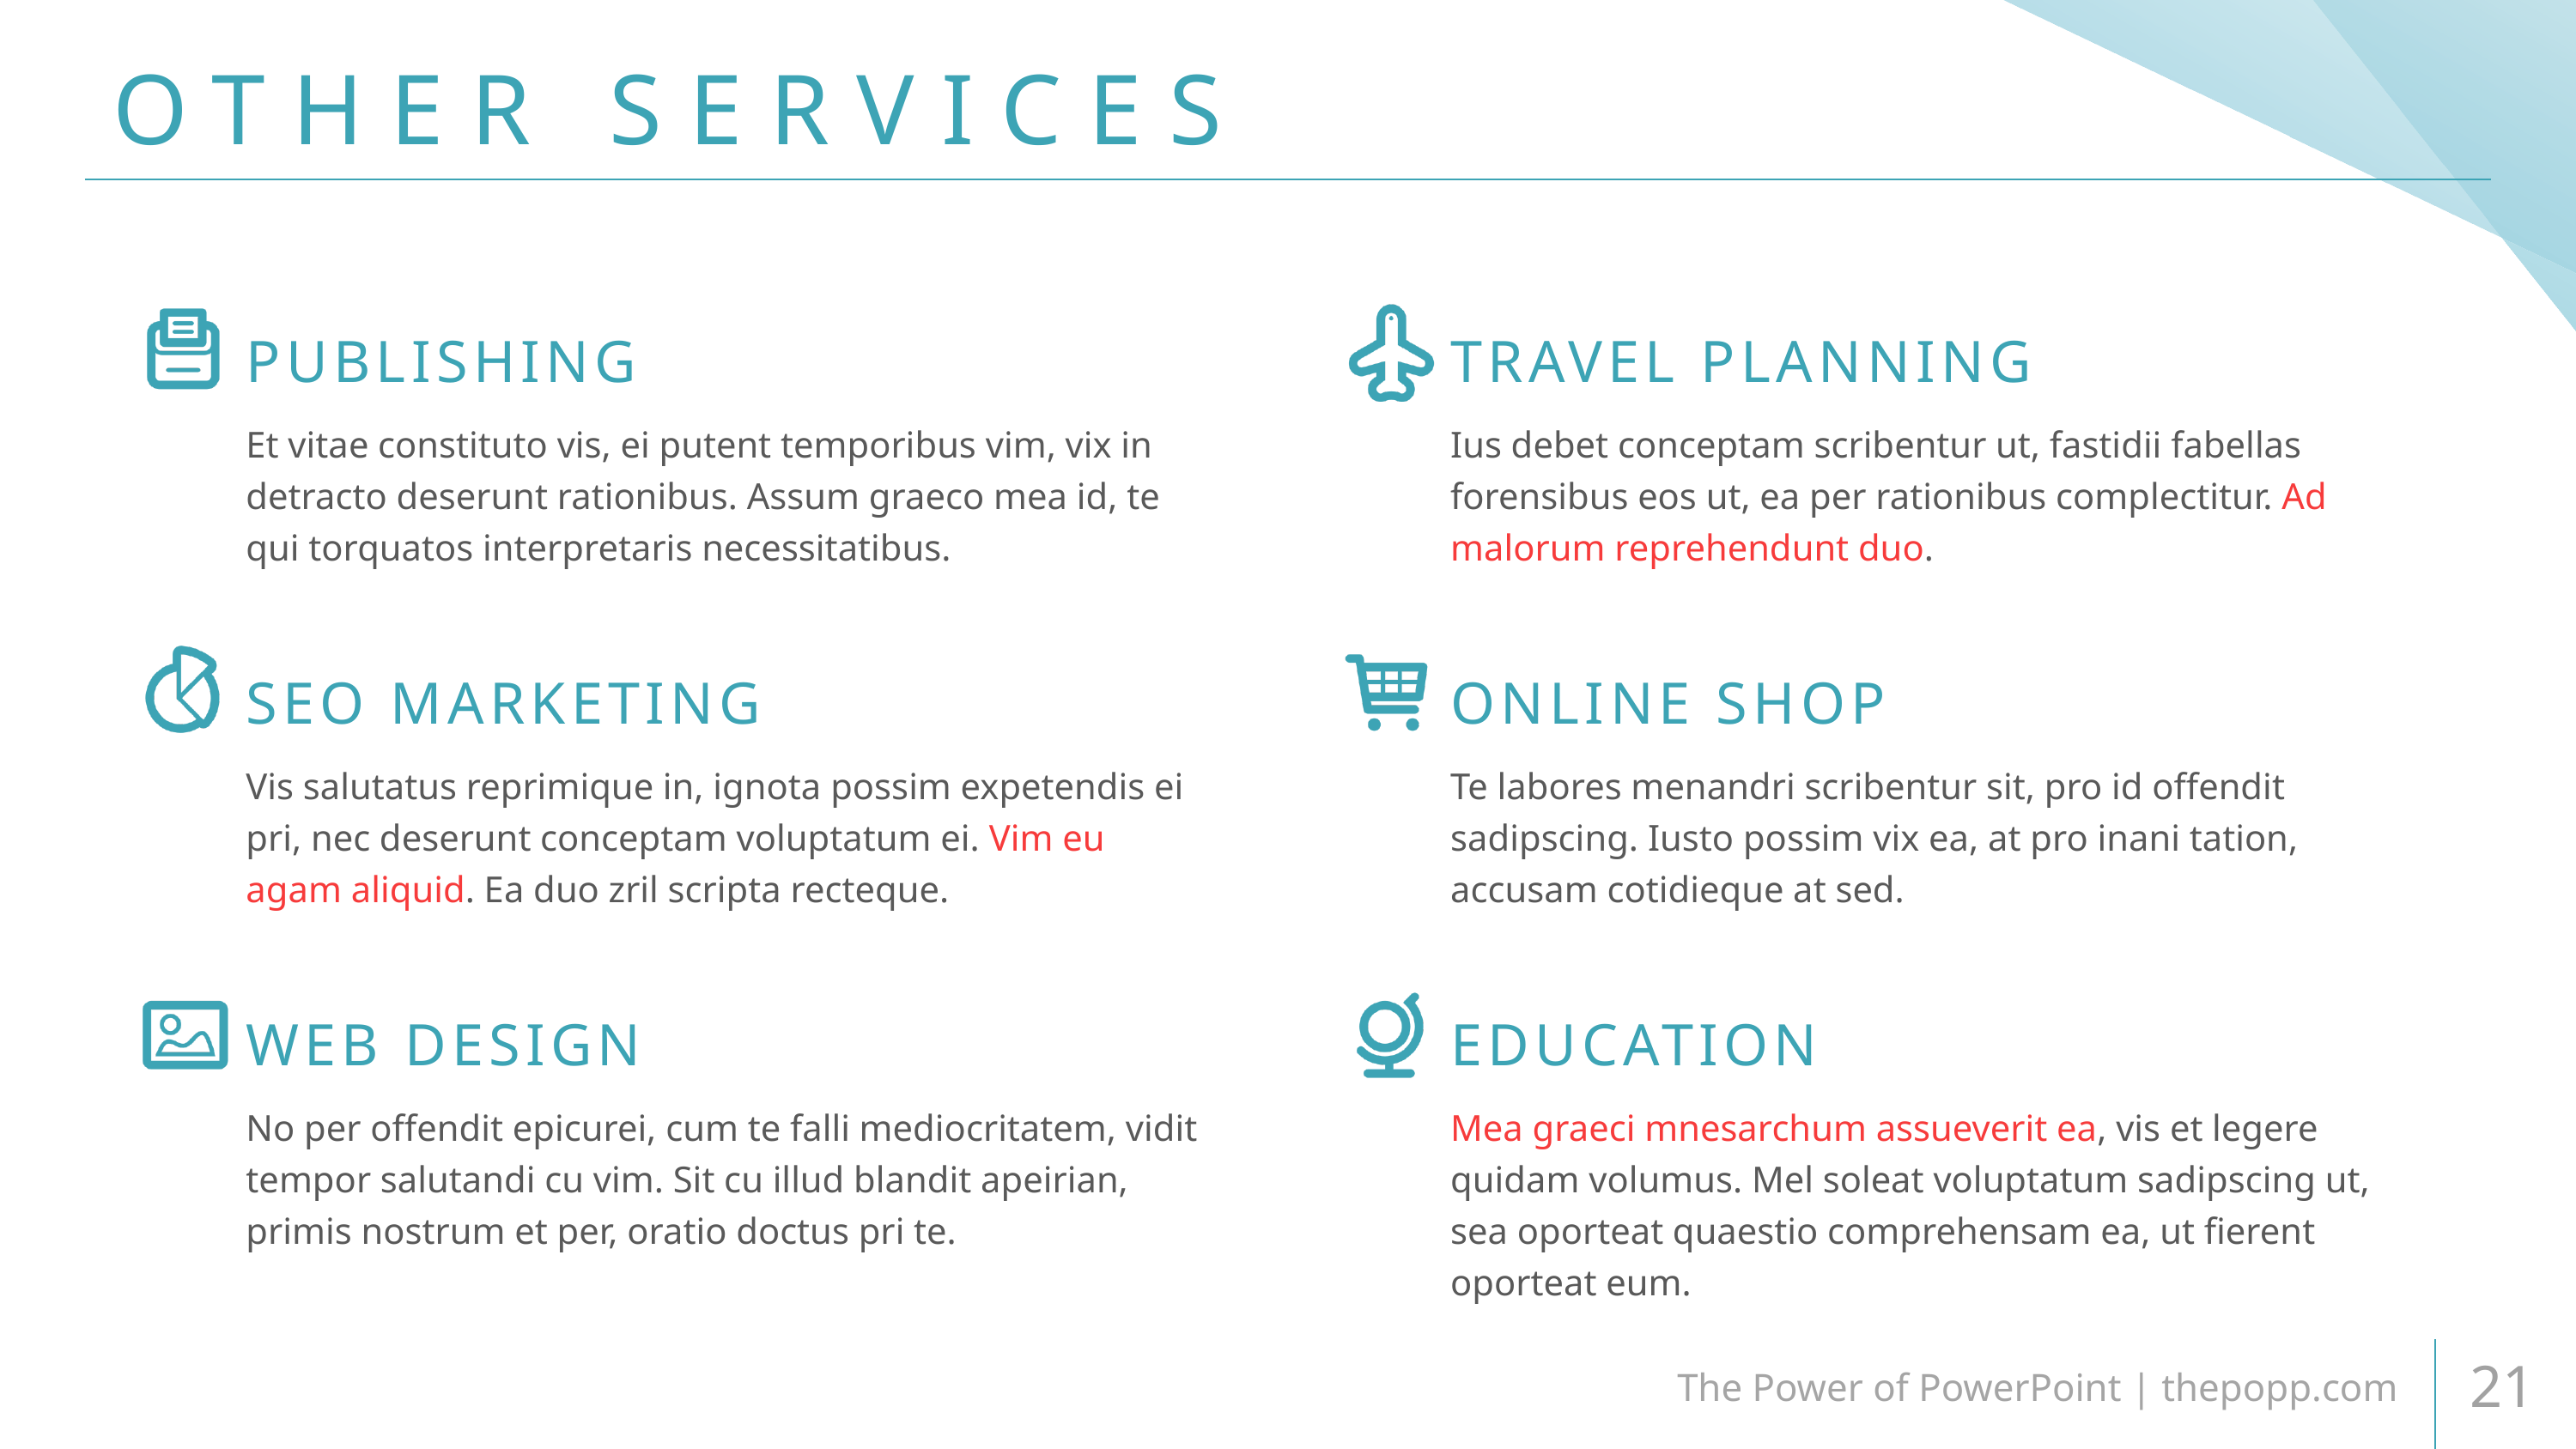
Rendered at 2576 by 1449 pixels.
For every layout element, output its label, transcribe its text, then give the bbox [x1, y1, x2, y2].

picture [133, 641, 236, 744]
list Vis salutatus reprimique in, ignota possim expetendis ei pri, nec deserunt conceptam voluptatum ei. Vim eu agam aliquid. Ea duo zril scripta recteque. [222, 751, 1224, 979]
footer The Power of PowerPoint | thepopp.com [1326, 1350, 2421, 1428]
picture [1338, 641, 1441, 744]
list Te labores menandri scribentur sit, pro id offendit sadipscing. Iusto possim vix ea, at pro inani tation, accusam cotidieque at sed. [1427, 751, 2429, 979]
list WEB DESIGN [235, 983, 1225, 1092]
title OTHER SERVICES [89, 27, 2448, 186]
picture [133, 299, 236, 402]
slide_number 21 [2446, 1350, 2575, 1428]
list Et vitae constituto vis, ei putent temporibus vim, vix in detracto deserunt rationibus. Assum graeco mea id, te qui torquatos interpretaris necessitatibus. [222, 409, 1224, 637]
list EDUCATION [1440, 983, 2429, 1092]
picture [1338, 299, 1441, 402]
list No per offendit epicurei, cum te falli mediocritatem, vidit tempor salutandi cu vim. Sit cu illud blandit apeirian, primis nostrum et per, oratio doctus pri te. [222, 1092, 1224, 1320]
list Mea graeci mnesarchum assueverit ea, vis et legere quidam volumus. Mel soleat voluptatum sadipscing ut, sea oporteat quaestio comprehensam ea, ut fierent oporteat eum. [1427, 1092, 2429, 1320]
picture [1338, 984, 1441, 1086]
list PUBLISHING [234, 300, 1225, 409]
list Ius debet conceptam scribentur ut, fastidii fabellas forensibus eos ut, ea per rationibus complectitur. Ad malorum reprehendunt duo. [1427, 409, 2429, 637]
picture [133, 984, 236, 1086]
list TRAVEL PLANNING [1438, 300, 2429, 409]
list SEO MARKETING [222, 641, 1225, 751]
list ONLINE SHOP [1427, 641, 2429, 751]
